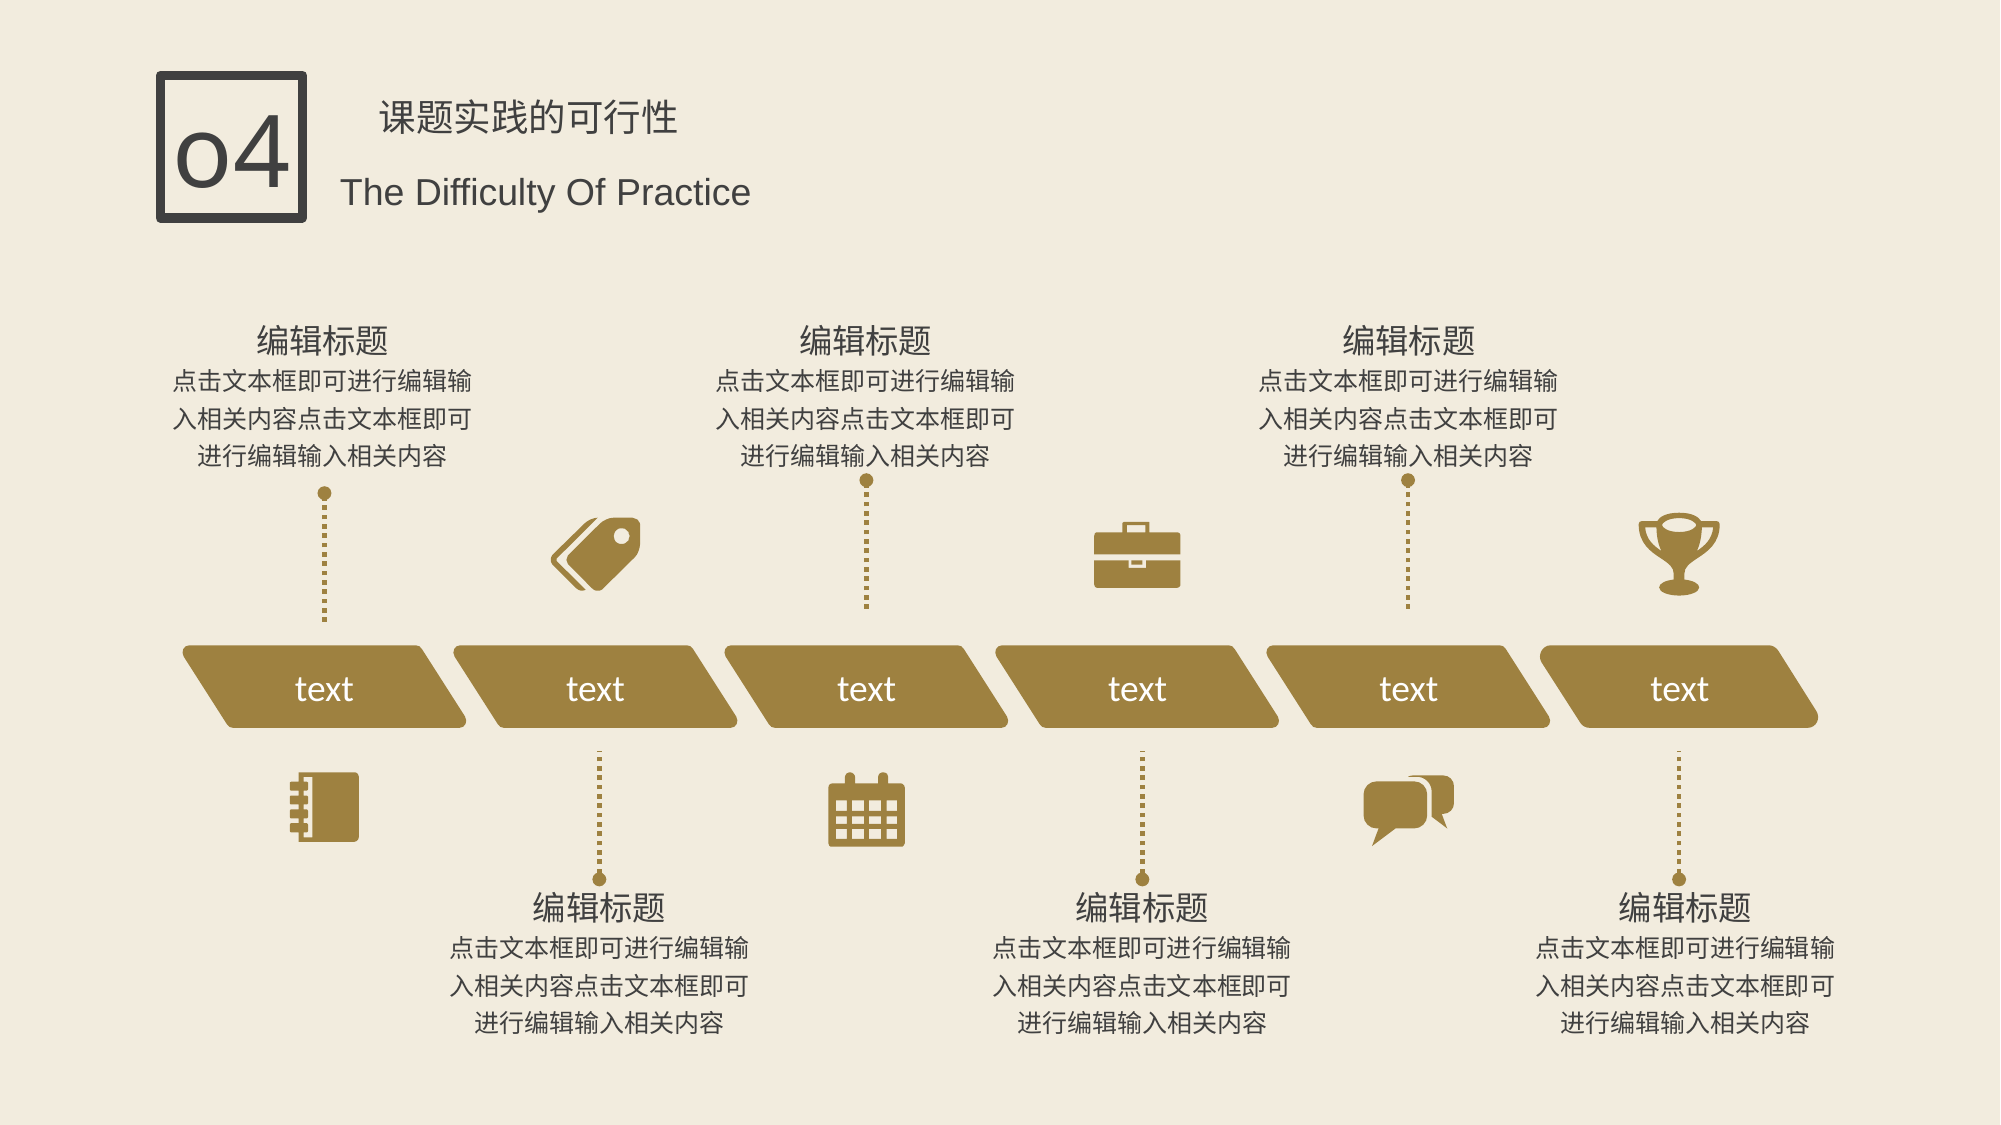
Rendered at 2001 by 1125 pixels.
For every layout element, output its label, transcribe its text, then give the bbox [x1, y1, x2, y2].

text_box text [1362, 656, 1456, 716]
text_box The Difficulty Of Practice [139, 160, 963, 221]
text_box [453, 645, 738, 728]
text_box 点击文本框即可进行编辑输入相关内容点击文本框即可进行编辑输入相关内容 [424, 917, 775, 1045]
text_box 编辑标题 [1597, 879, 1774, 935]
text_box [1363, 775, 1454, 847]
text_box 编辑标题 [1320, 312, 1498, 368]
text_box text [549, 656, 642, 716]
text_box 点击文本框即可进行编辑输入相关内容点击文本框即可进行编辑输入相关内容 [147, 350, 498, 478]
text_box [566, 517, 641, 591]
text_box [1266, 645, 1551, 728]
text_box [1094, 521, 1181, 588]
text_box 点击文本框即可进行编辑输入相关内容点击文本框即可进行编辑输入相关内容 [691, 350, 1041, 478]
text_box o4 [143, 147, 320, 160]
text_box text [278, 656, 371, 716]
text_box 点击文本框即可进行编辑输入相关内容点击文本框即可进行编辑输入相关内容 [1510, 917, 1861, 1045]
text_box [828, 772, 905, 847]
text_box [995, 645, 1280, 728]
text_box [160, 75, 303, 79]
text_box text [1091, 656, 1184, 716]
text_box text [820, 656, 913, 716]
text_box 编辑标题 [1054, 879, 1231, 935]
text_box 点击文本框即可进行编辑输入相关内容点击文本框即可进行编辑输入相关内容 [1234, 350, 1584, 478]
text_box [182, 645, 467, 728]
text_box 课题实践的可行性 [122, 86, 936, 147]
text_box 编辑标题 [777, 312, 955, 368]
text_box 编辑标题 [511, 879, 688, 935]
text_box [724, 645, 1009, 728]
text_box 编辑标题 [234, 312, 412, 368]
text_box text [1633, 656, 1727, 716]
text_box o4 [143, 79, 320, 86]
text_box [289, 772, 359, 842]
text_box [550, 517, 598, 591]
text_box 点击文本框即可进行编辑输入相关内容点击文本框即可进行编辑输入相关内容 [967, 917, 1318, 1045]
text_box [1638, 512, 1720, 596]
text_box [1539, 645, 1819, 728]
